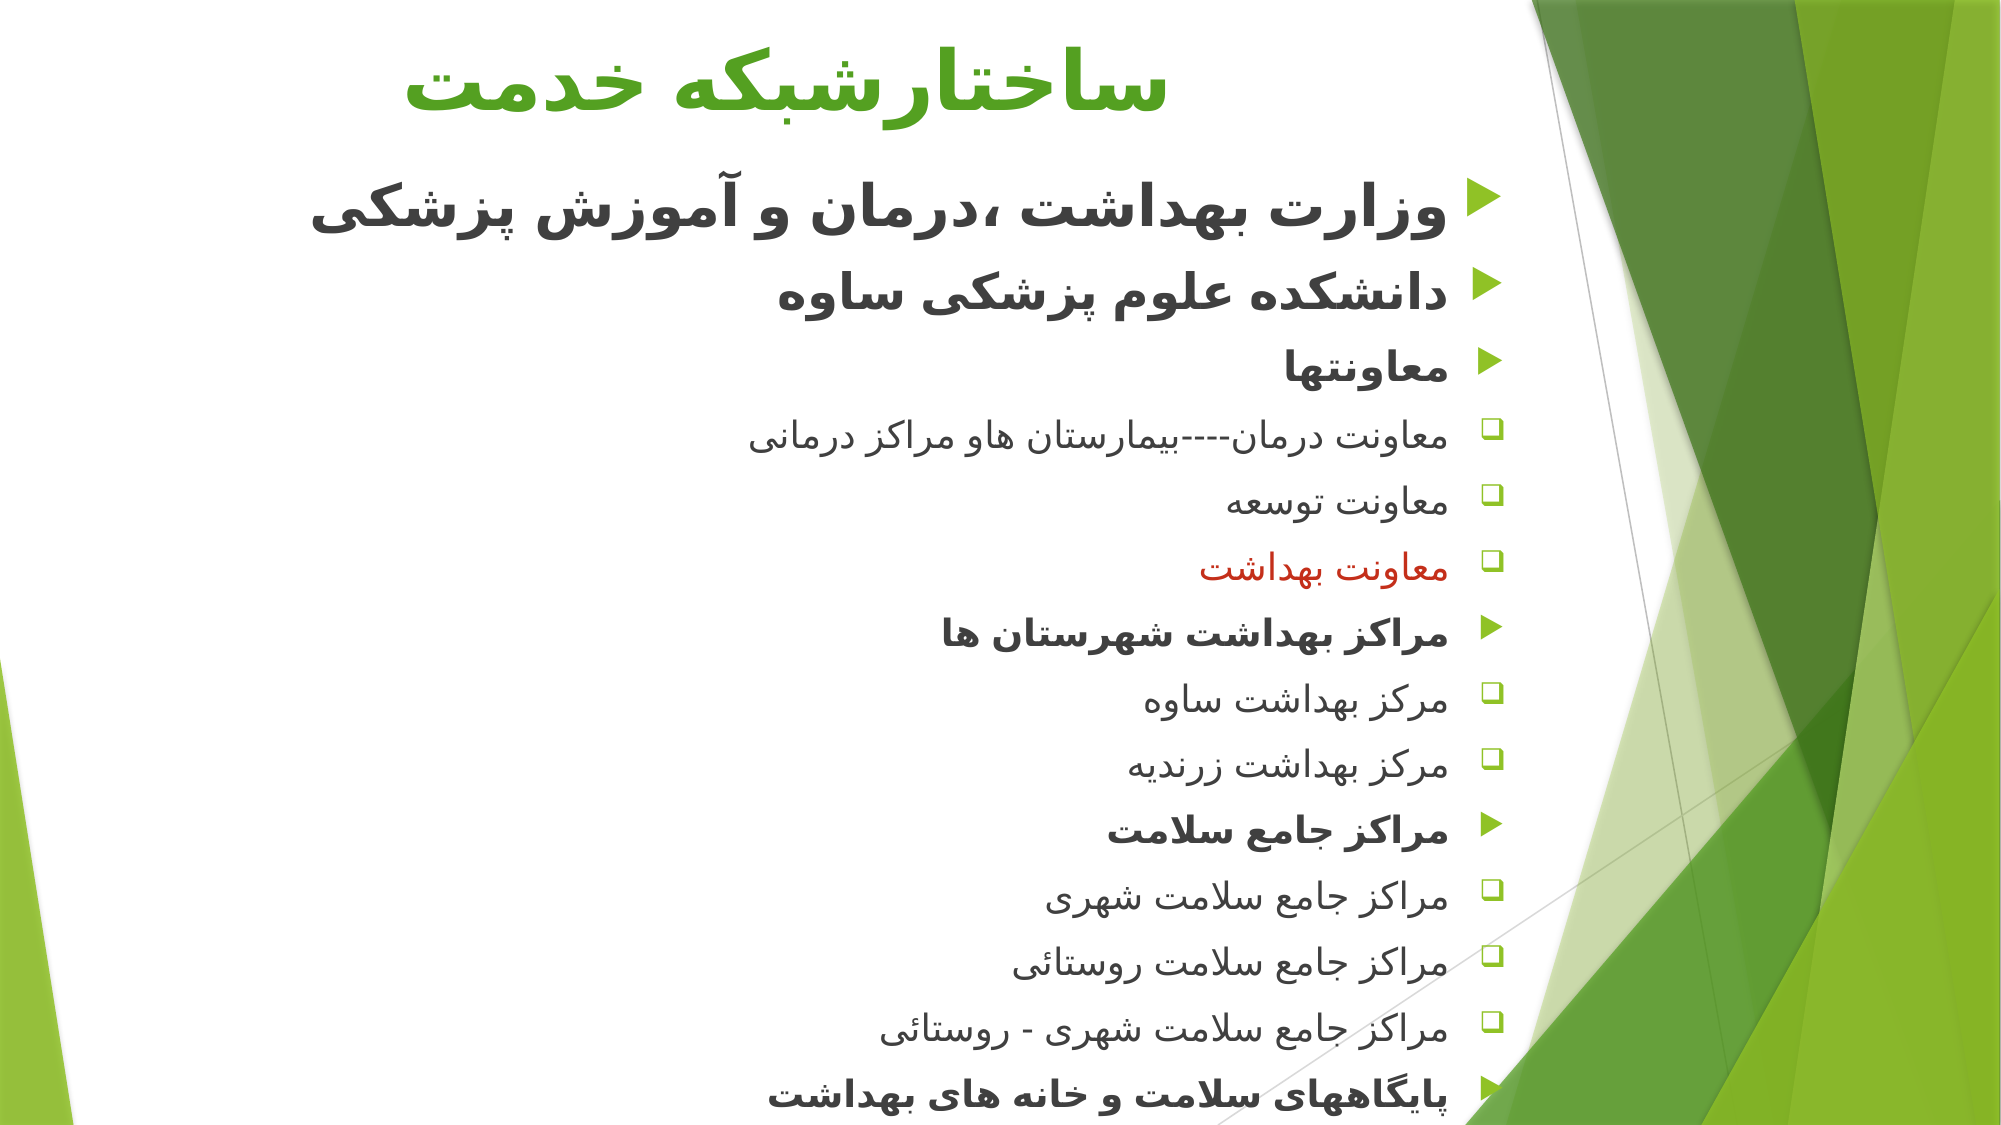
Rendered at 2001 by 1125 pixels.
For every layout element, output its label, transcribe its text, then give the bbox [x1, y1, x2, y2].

title ساختارشبکه خدمت [75, 19, 1522, 137]
list وزارت بهداشت ،درمان و آموزش پزشکی دانشکده علوم پزشکی ساوه معاونتها معاونت درمان----بیمارستان هاو مراکز درمانی معاونت توسعه معاونت بهداشت مراکز بهداشت شهرستان ها مرکز بهداشت ساوه مرکز بهداشت زرندیه مراکز جامع سلامت مراکز جامع سلامت شهری مراکز جامع سلامت روستائی مراکز جامع سلامت شهری - روستائی پایگاههای سلامت و خانه های بهداشت [111, 161, 1522, 991]
